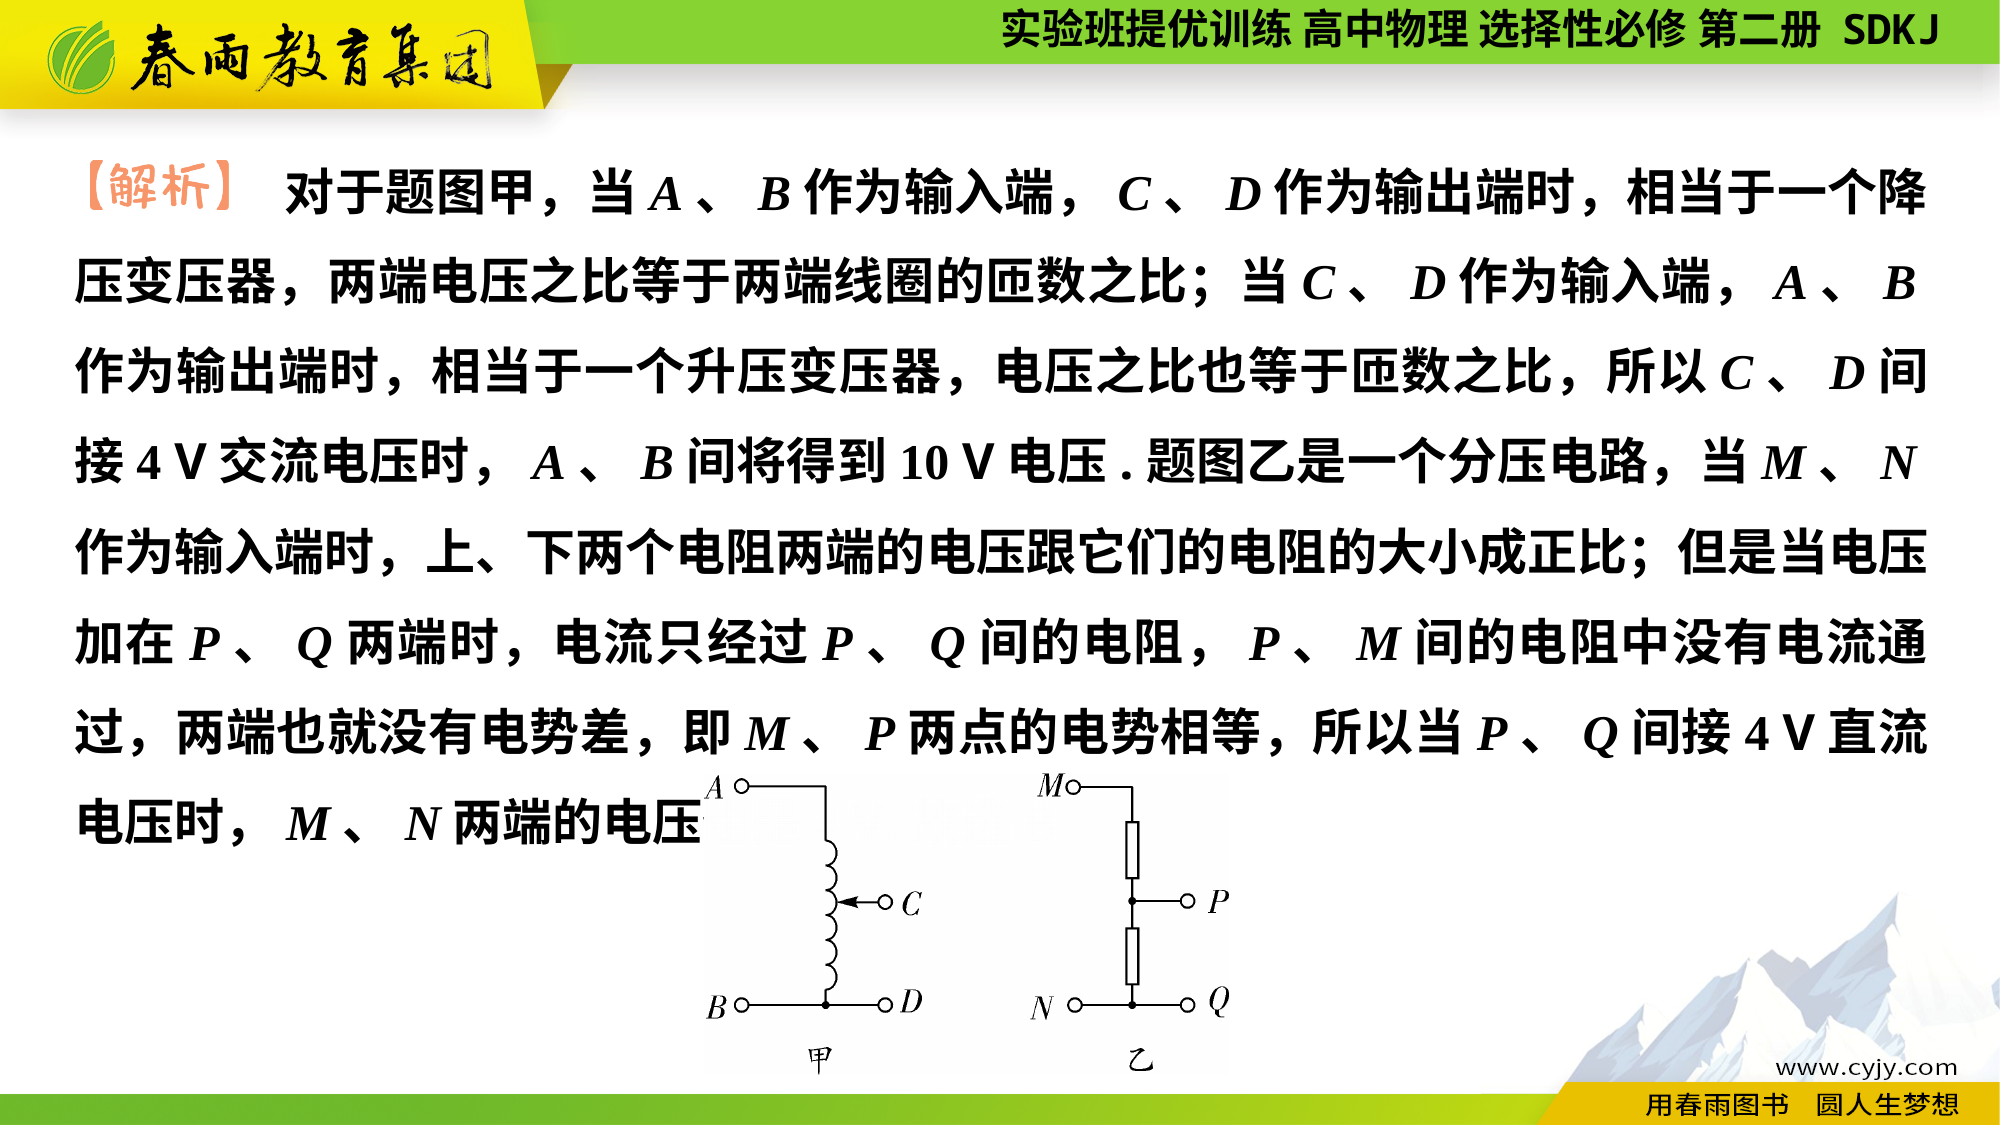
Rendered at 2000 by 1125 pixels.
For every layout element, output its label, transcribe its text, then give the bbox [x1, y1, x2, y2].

list 对于题图甲，当A、B作为输入端，C、D作为输出端时，相当于一个降压变压器，两端电压之比等于两端线圈的匝数之比；当C、D作为输入端，A、B作为输出端时，相当于一个升压变压器，电压之比也等于匝数之比，所以C、D间接4 V交流电压时，A、B间将得到10 V电压.题图乙是一个分压电路，当M、N作为输入端时，上、下两个电阻两端的电压跟它们的电阻的大小成正比；但是当电压加在P、Q两端时，电流只经过P、Q间的电阻，P、M间的电阻中没有电流通过，两端也就没有电势差，即M、P两点的电势相等，所以当P、Q间接4 V直流电压时，M、N两端的电压也是4 V.故选B. [59, 122, 1944, 865]
picture [0, 0, 2000, 1125]
